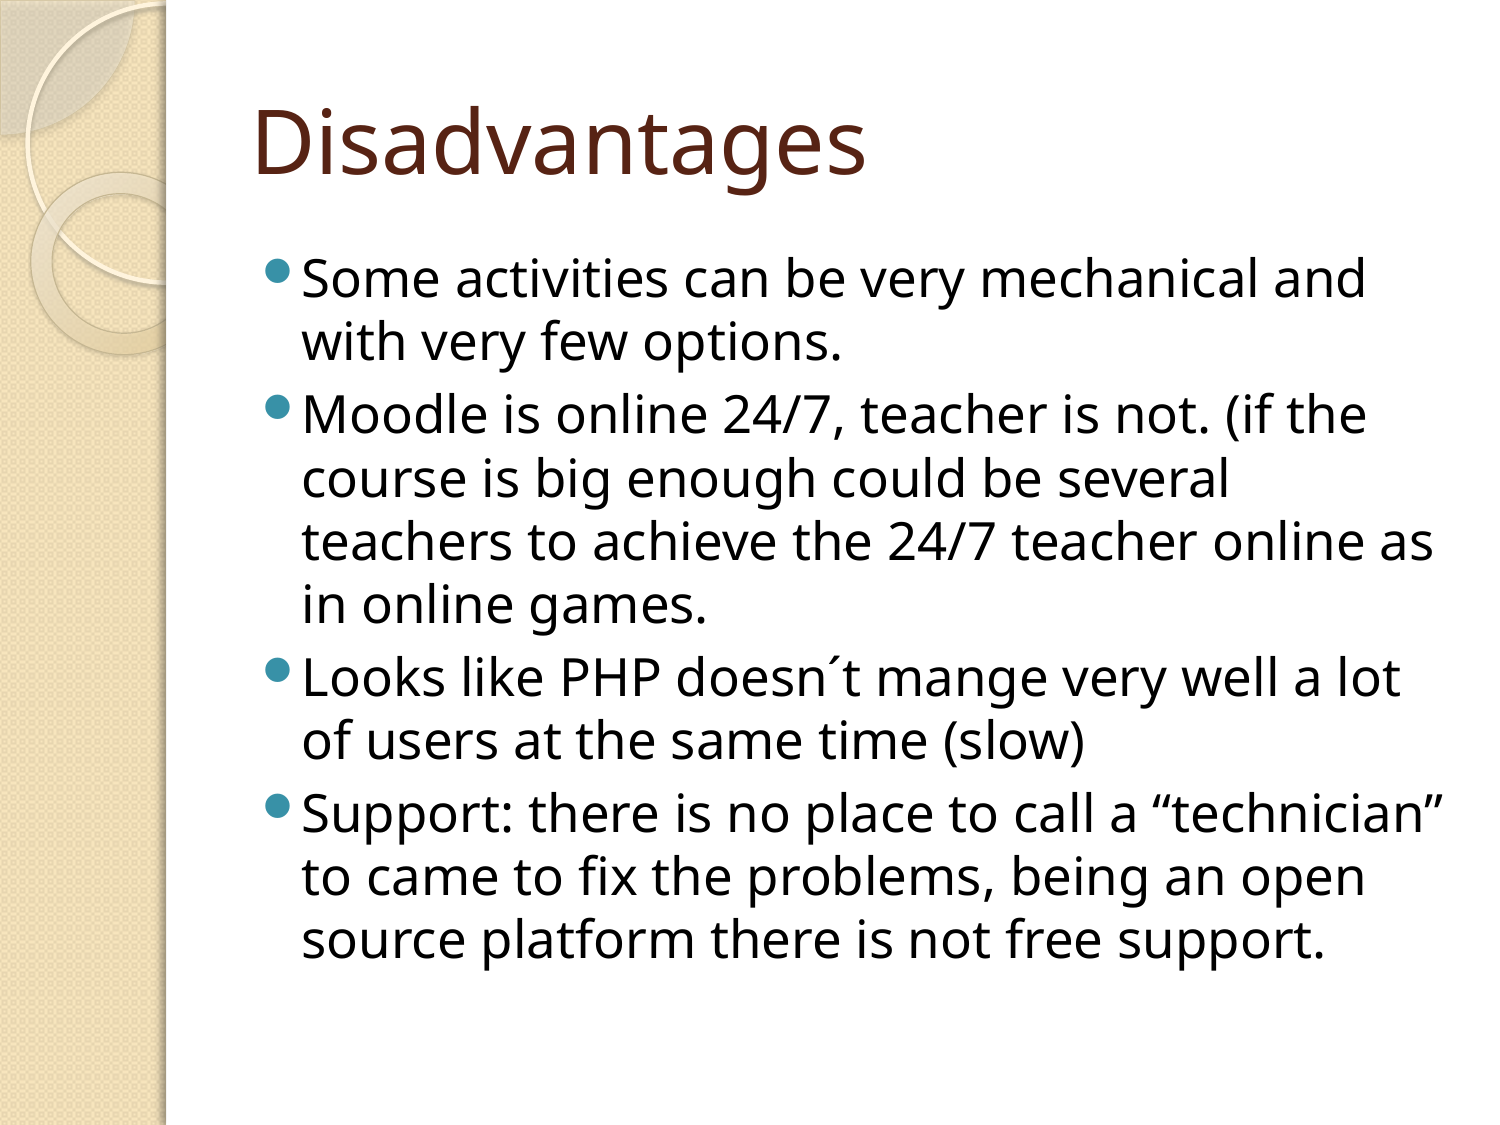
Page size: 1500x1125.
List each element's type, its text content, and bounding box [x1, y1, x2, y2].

title Disadvantages [235, 45, 1466, 233]
list Some activities can be very mechanical and with very few options. Moodle is online 24/7, teacher is not. (if the course is big enough could be several teachers to achieve the 24/7 teacher online as in online games. Looks like PHP doesn´t mange very well a lot of users at the same time (slow) Support: there is no place to call a “technician” to came to fix the problems, being an open source platform there is not free support. [235, 237, 1466, 1025]
